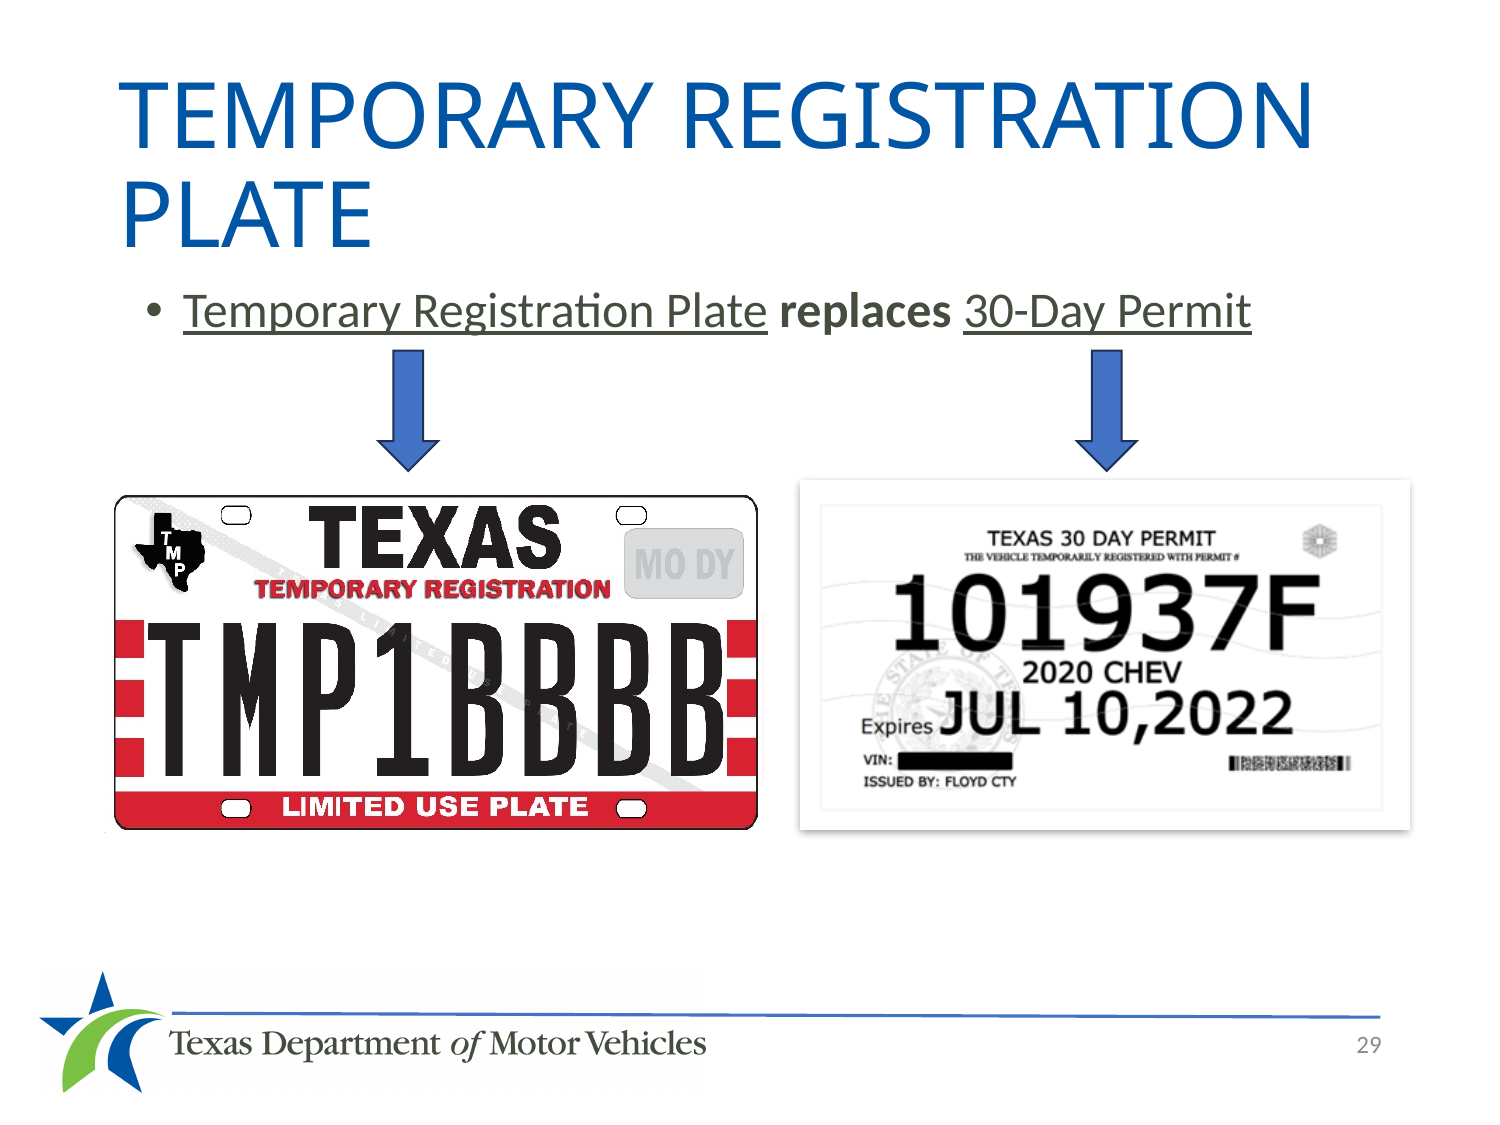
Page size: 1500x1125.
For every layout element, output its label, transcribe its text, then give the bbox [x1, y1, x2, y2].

picture [814, 494, 1396, 816]
title TEMPORARY REGISTRATION PLATE [103, 59, 1397, 278]
text_box [1074, 349, 1140, 473]
slide_number 29 [1059, 1013, 1397, 1074]
list Temporary Registration Plate replaces 30-Day Permit [130, 277, 1425, 988]
text_box [375, 349, 441, 473]
picture [39, 971, 706, 1093]
picture [104, 493, 764, 833]
